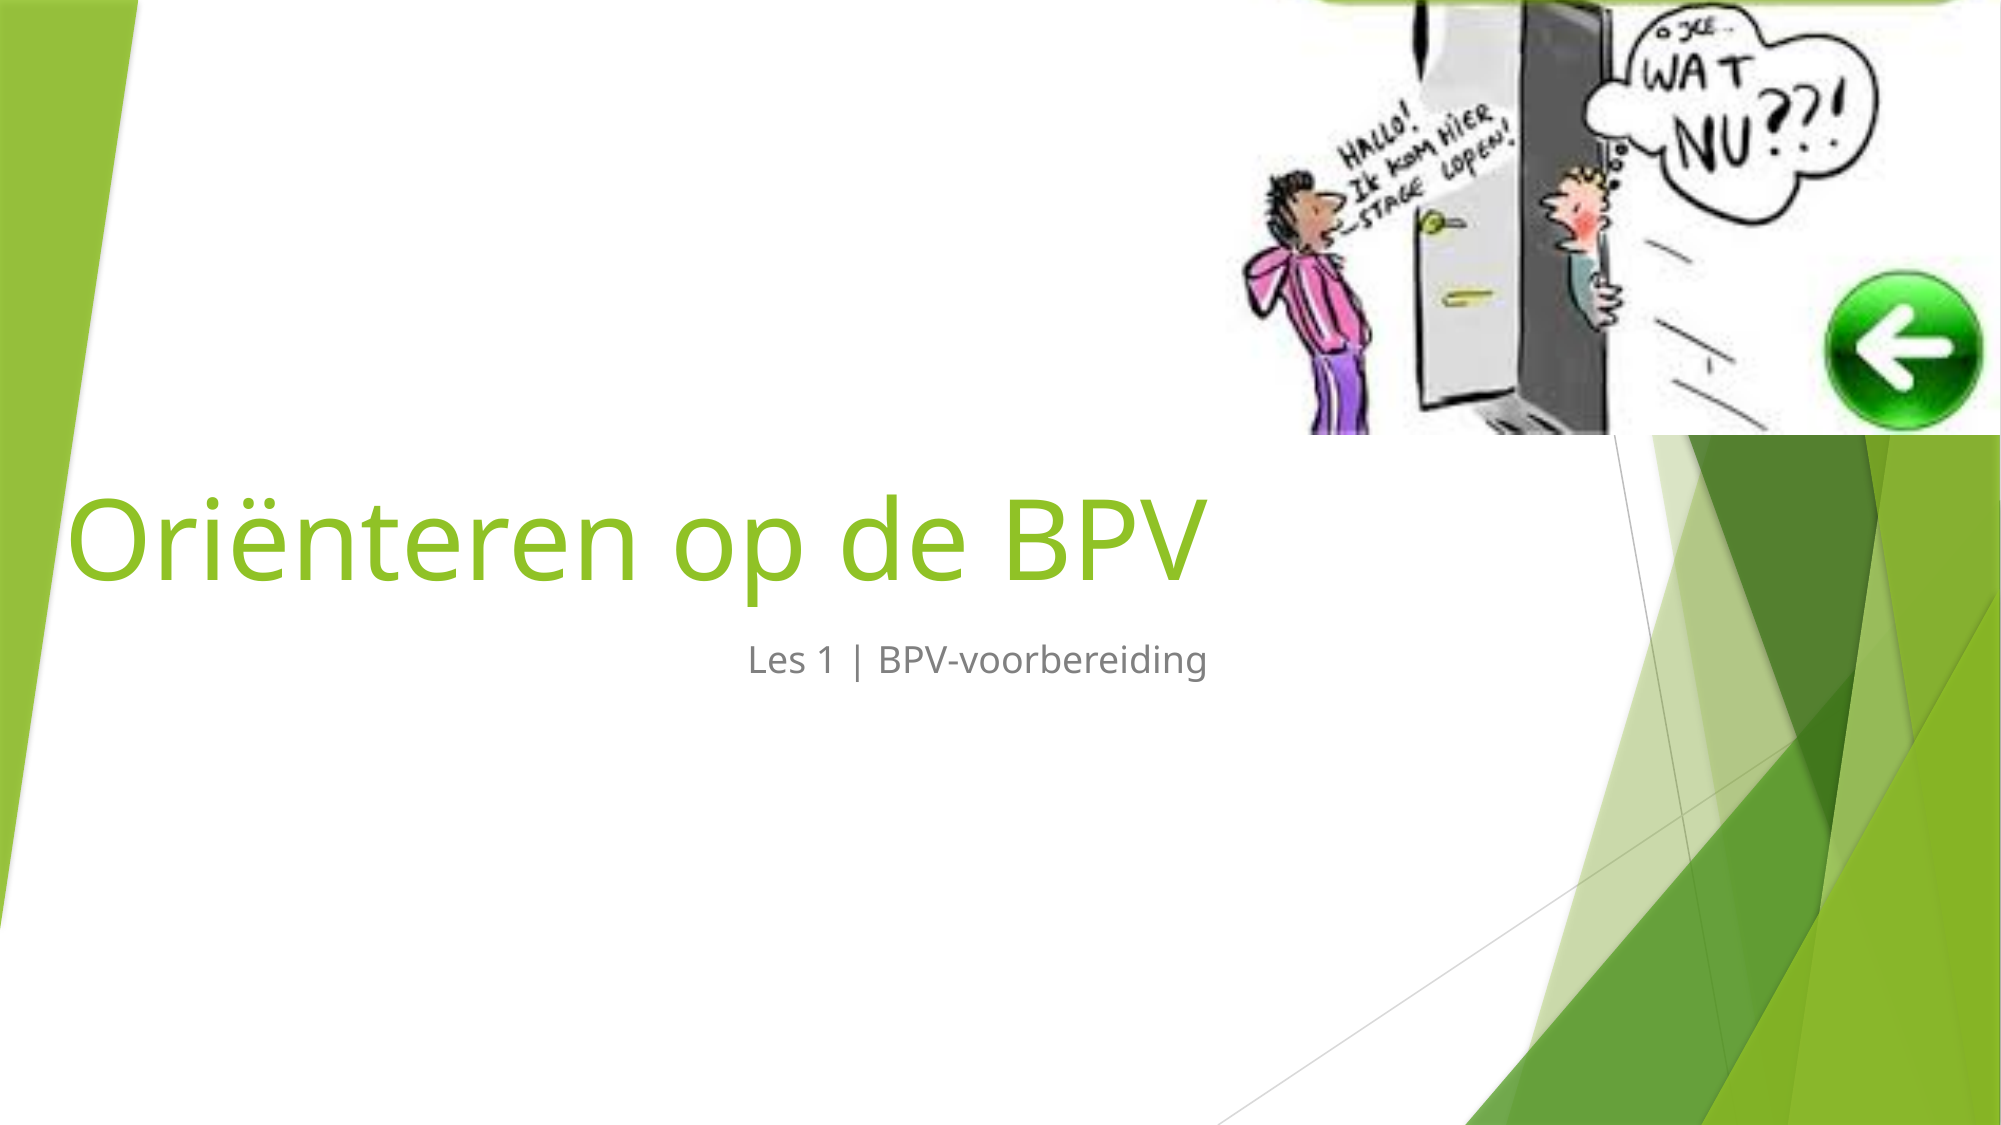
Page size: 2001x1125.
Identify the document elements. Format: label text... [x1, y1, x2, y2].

title Oriënteren op de BPV [0, 340, 1224, 611]
subtitle Les 1 | BPV-voorbereiding [0, 628, 1224, 808]
picture [1201, 0, 2000, 436]
